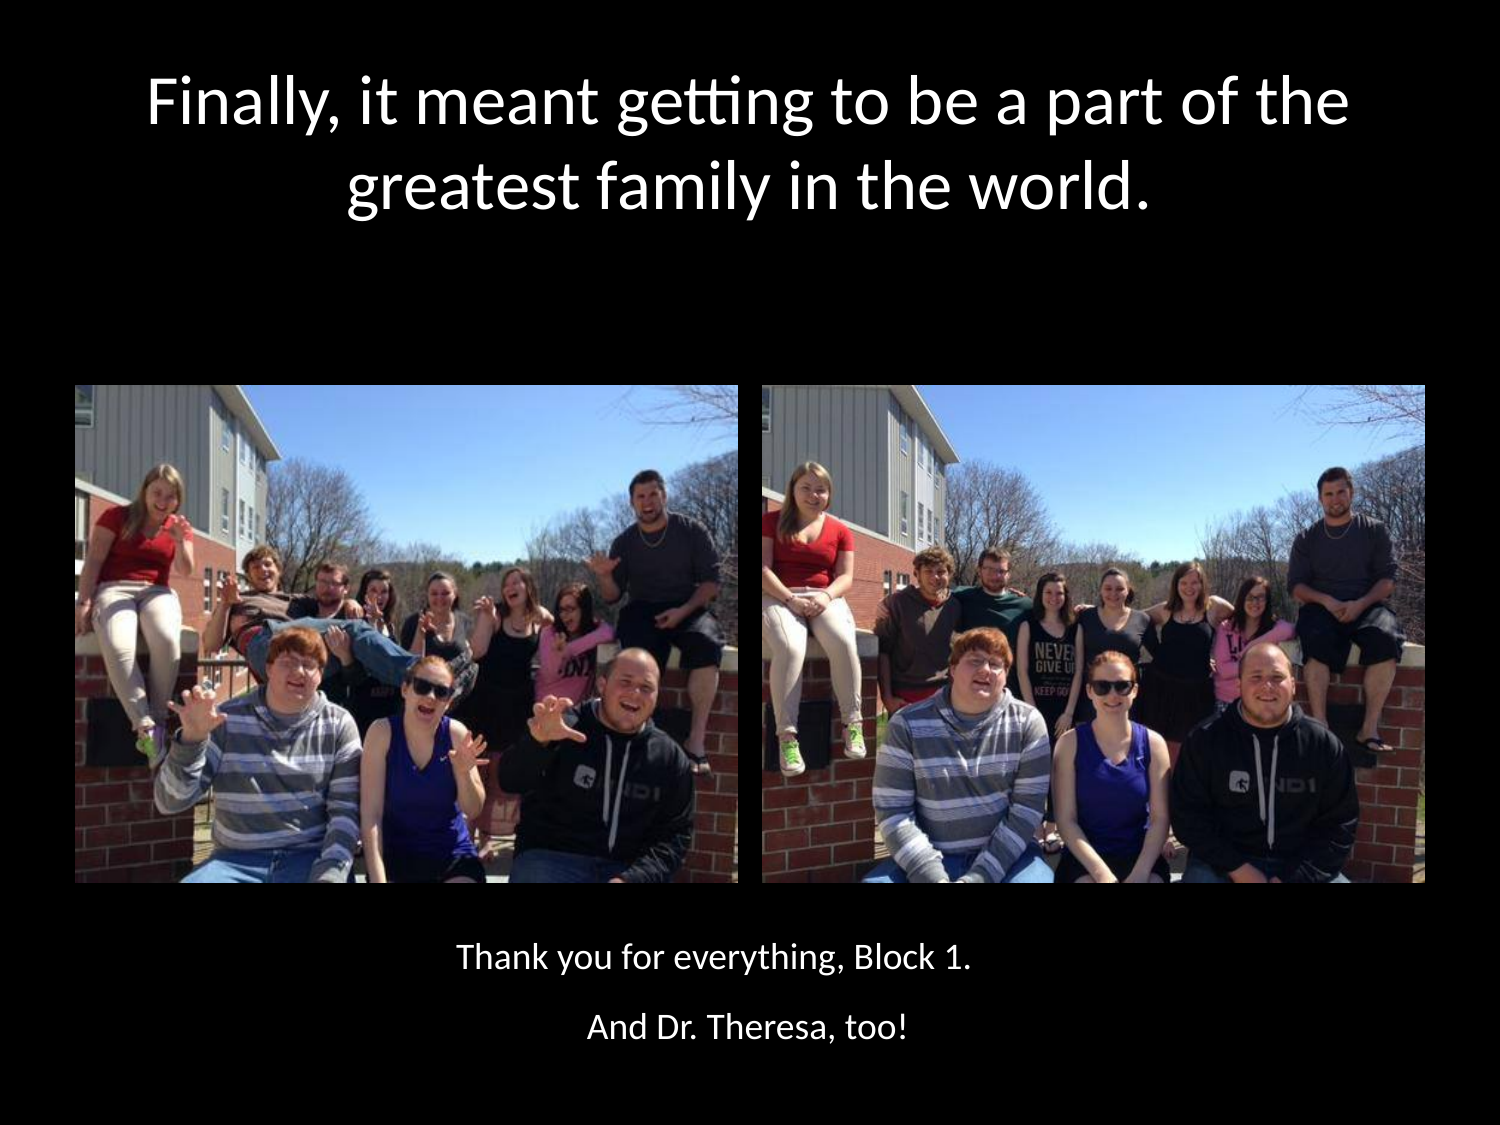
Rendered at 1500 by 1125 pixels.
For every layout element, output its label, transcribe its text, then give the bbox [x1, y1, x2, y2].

text_box Thank you for everything, Block 1. [741, 924, 757, 985]
text_box And Dr. Theresa, too! [572, 994, 1063, 1055]
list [74, 262, 738, 1006]
title Finally, it meant getting to be a part of the greatest family in the world. [75, 45, 1425, 233]
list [762, 262, 1426, 1006]
